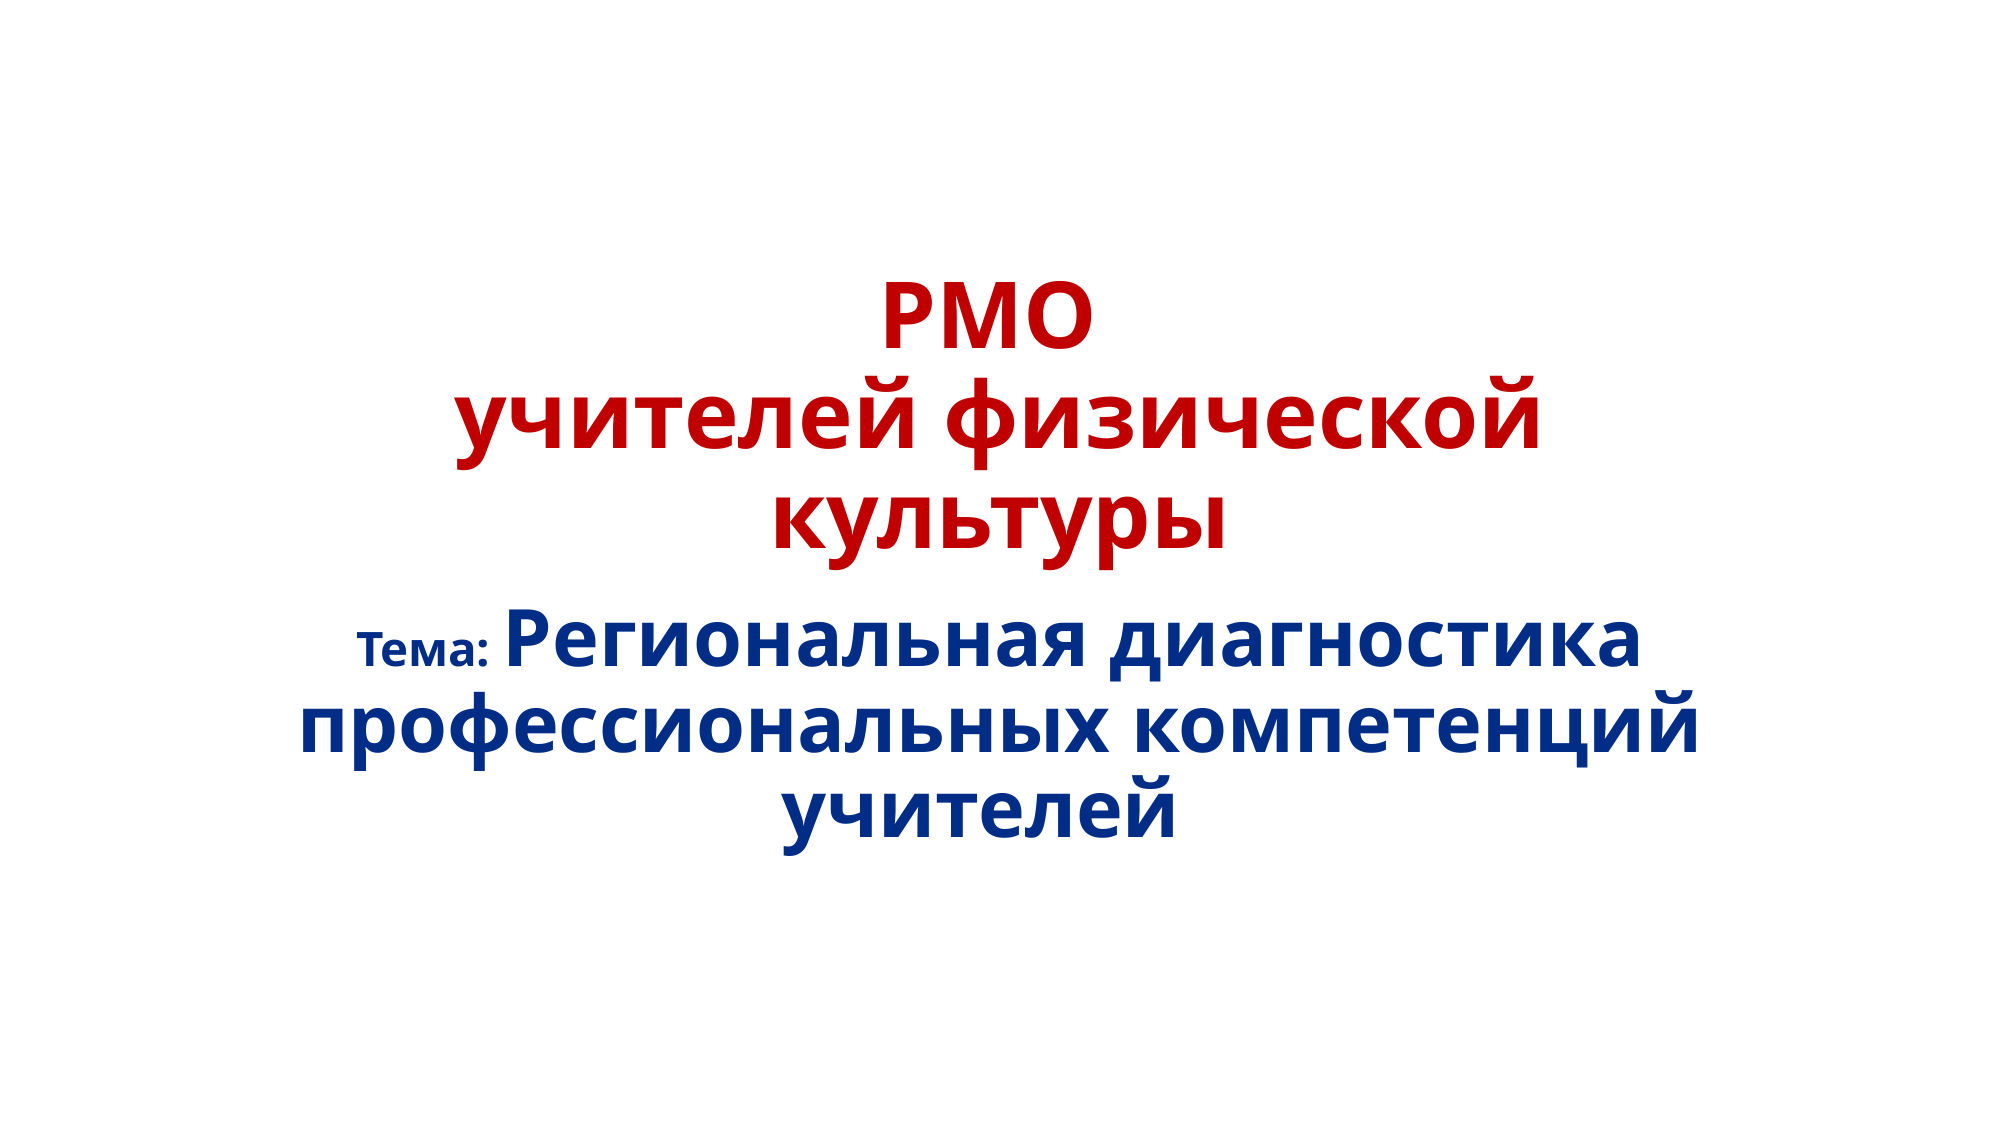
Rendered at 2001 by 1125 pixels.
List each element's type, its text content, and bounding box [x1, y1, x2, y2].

title РМО учителей физической культуры [249, 184, 1750, 576]
subtitle Тема: Региональная диагностика профессиональных компетенций учителей [249, 590, 1750, 863]
